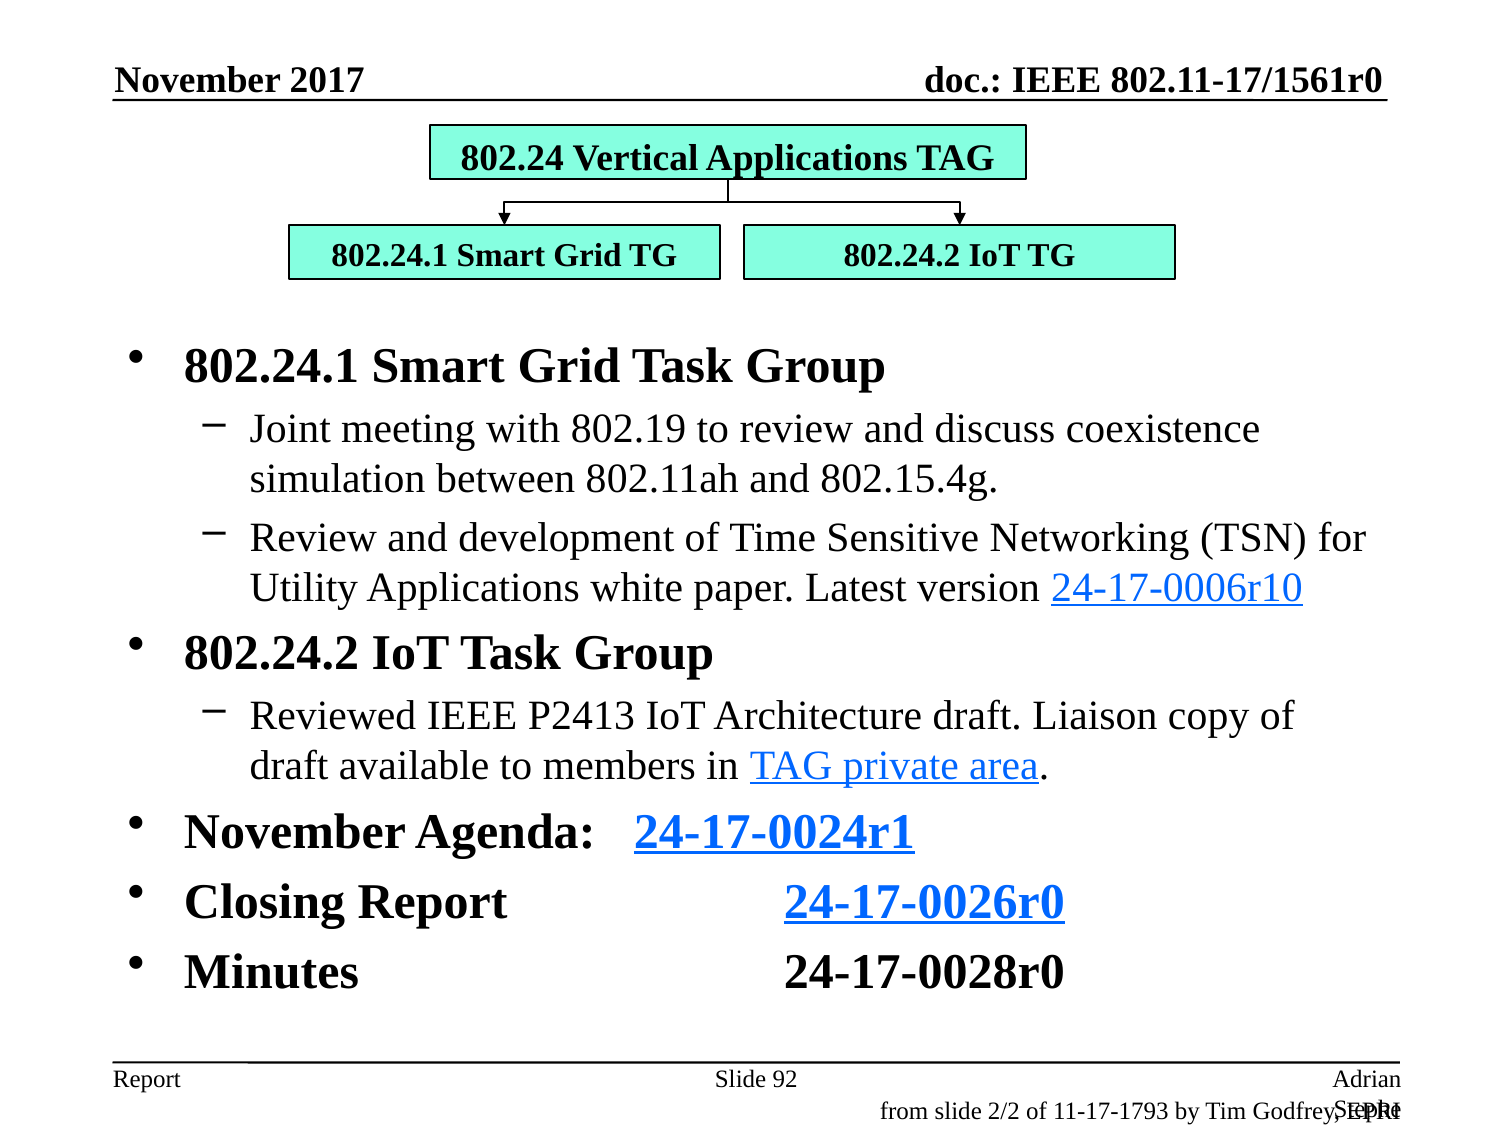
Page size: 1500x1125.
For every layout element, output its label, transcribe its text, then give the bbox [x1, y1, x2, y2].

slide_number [114, 54, 374, 101]
list 802.24.1 Smart Grid Task Group Joint meeting with 802.19 to review and discuss coexistence simulation between 802.11ah and 802.15.4g. Review and development of Time Sensitive Networking (TSN) for Utility Applications white paper. Latest version 24-17-0006r10 802.24.2 IoT Task Group Reviewed IEEE P2413 IoT Architecture draft. Liaison copy of draft available to members in TAG private area. November Agenda: 24-17-0024r1 Closing Report 24-17-0026r0 Minutes 24-17-0028r0 [112, 325, 1388, 1059]
footer Adrian Stephens, Intel Corporation [1324, 1061, 1402, 1087]
slide_number Slide 92 [711, 1061, 801, 1093]
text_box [289, 125, 1176, 280]
text_box from slide 2/2 of 11-17-1793 by Tim Godfrey, EPRI [343, 1087, 1417, 1125]
